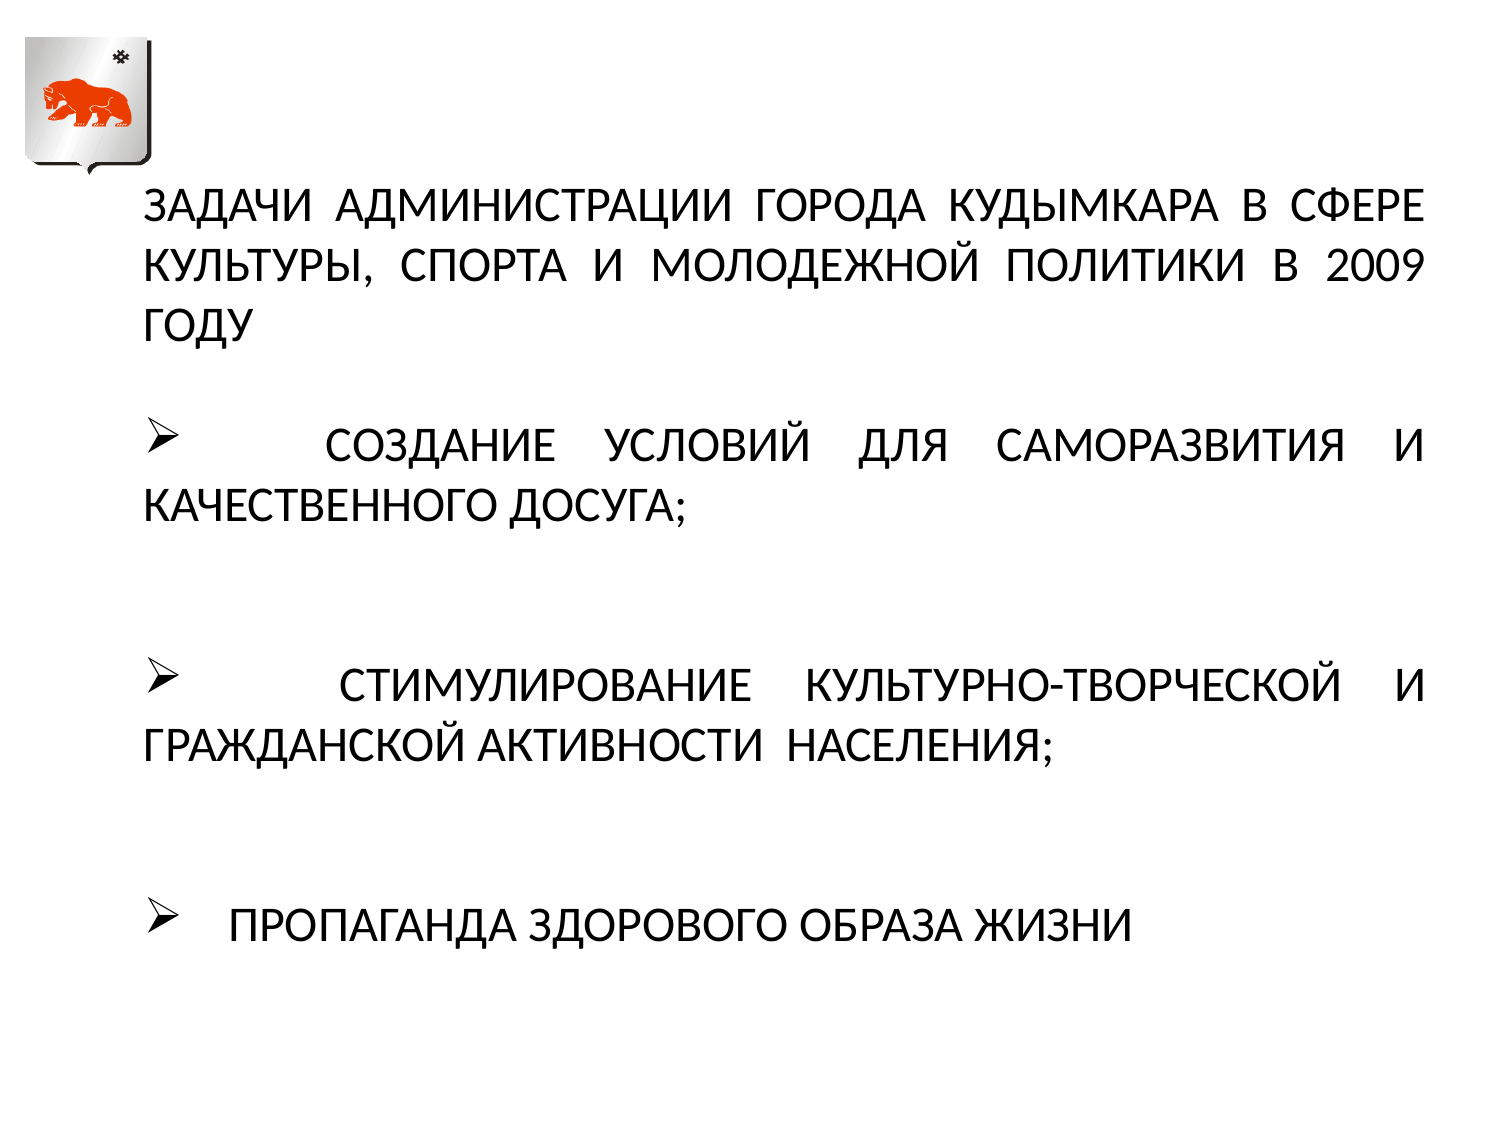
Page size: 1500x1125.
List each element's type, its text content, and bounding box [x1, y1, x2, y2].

picture [23, 34, 153, 176]
text_box ЗАДАЧИ АДМИНИСТРАЦИИ ГОРОДА КУДЫМКАРА В СФЕРЕ КУЛЬТУРЫ, СПОРТА И МОЛОДЕЖНОЙ ПОЛИТИКИ В 2009 ГОДУ СОЗДАНИЕ УСЛОВИЙ ДЛЯ САМОРАЗВИТИЯ И КАЧЕСТВЕННОГО ДОСУГА; СТИМУЛИРОВАНИЕ КУЛЬТУРНО-ТВОРЧЕСКОЙ И ГРАЖДАНСКОЙ АКТИВНОСТИ НАСЕЛЕНИЯ; ПРОПАГАНДА ЗДОРОВОГО ОБРАЗА ЖИЗНИ [128, 163, 1442, 959]
